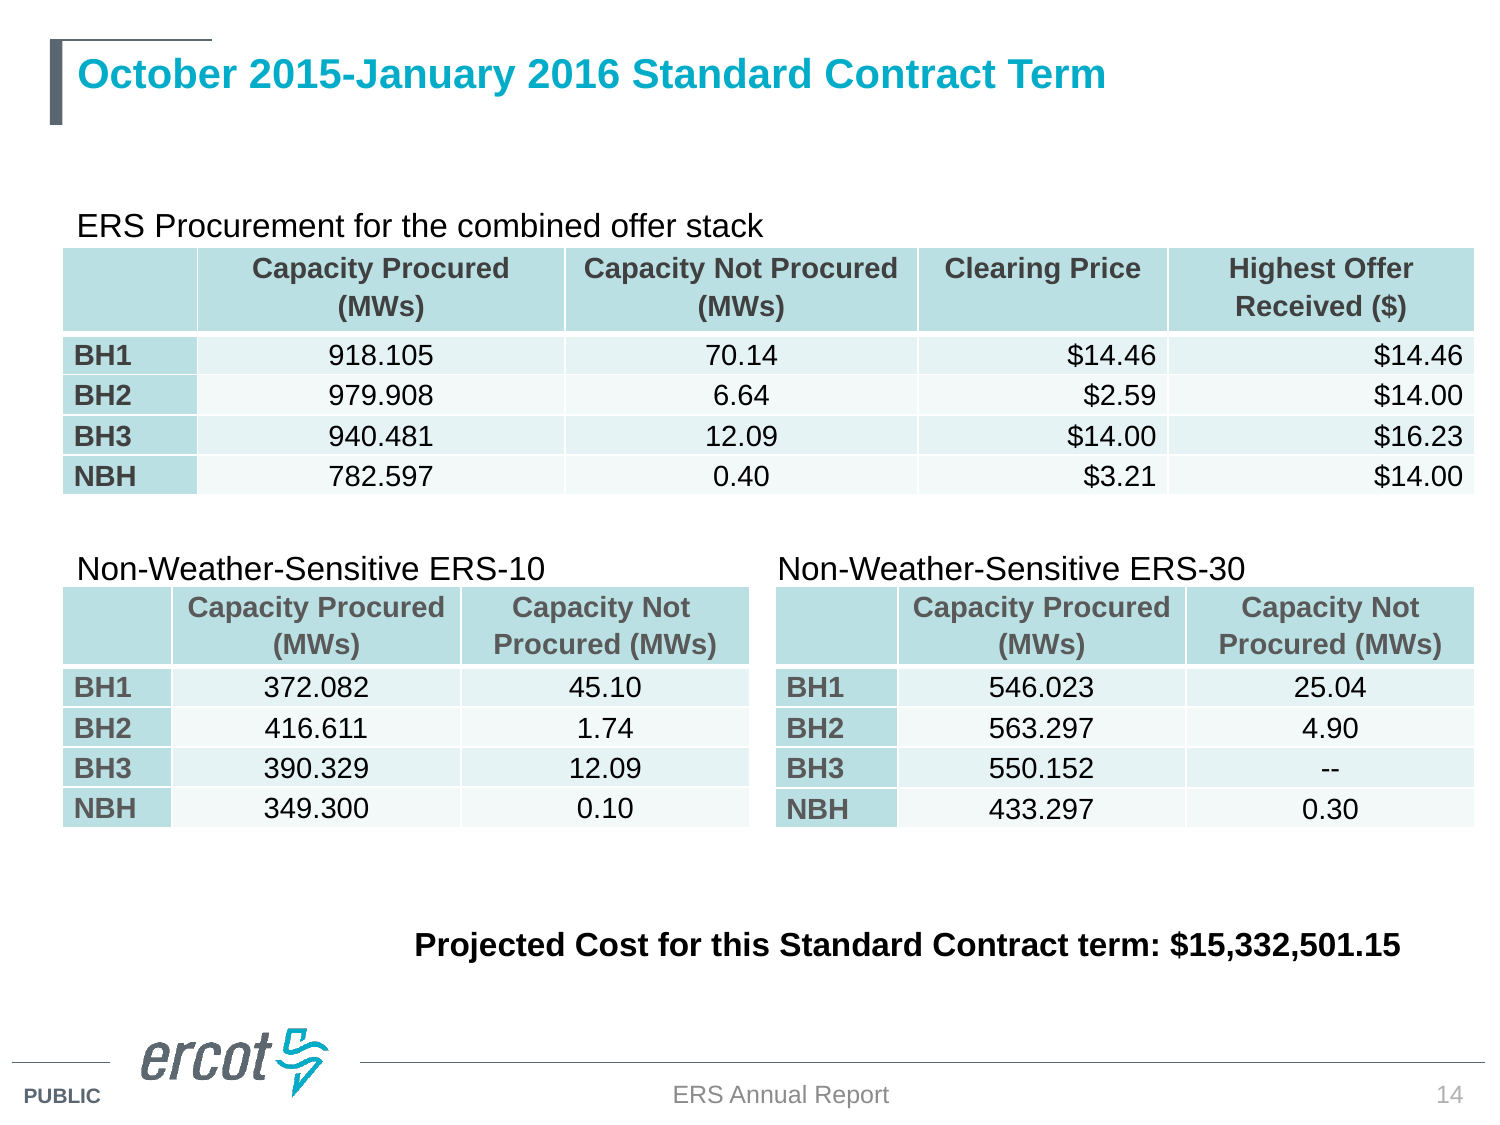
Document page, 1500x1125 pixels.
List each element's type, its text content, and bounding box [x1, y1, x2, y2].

table_cell 782.597 [198, 456, 564, 494]
table_cell 12.09 [462, 748, 749, 786]
table_cell BH2 [63, 708, 171, 746]
table_cell 550.152 [899, 748, 1185, 787]
table_cell BH1 [63, 669, 171, 706]
table_cell 0.10 [462, 788, 749, 827]
table_cell $14.00 [1169, 456, 1474, 494]
text_box Non-Weather-Sensitive ERS-10 [61, 539, 738, 595]
slide_number 14 [1412, 1076, 1488, 1112]
table_cell 433.297 [899, 789, 1185, 827]
table_cell $14.46 [1169, 337, 1474, 374]
table_header [63, 595, 171, 664]
table_cell BH1 [776, 669, 897, 706]
table_cell 349.300 [173, 788, 460, 827]
table_cell NBH [776, 789, 897, 827]
picture [137, 1024, 332, 1100]
table_cell 1.74 [462, 708, 749, 746]
table_header Capacity Procured (MWs) [198, 252, 564, 331]
table_header Capacity Not Procured (MWs) [1187, 595, 1474, 664]
table_cell 918.105 [198, 337, 564, 374]
table_header Capacity Procured (MWs) [899, 595, 1185, 664]
table_cell 70.14 [566, 337, 917, 374]
table_cell $14.00 [919, 416, 1167, 454]
table_cell NBH [63, 456, 197, 494]
title October 2015-January 2016 Standard Contract Term [62, 39, 1450, 228]
table_cell 940.481 [198, 416, 564, 454]
text_box Non-Weather-Sensitive ERS-30 [762, 539, 1475, 595]
table_cell 979.908 [198, 375, 564, 414]
table_cell $14.00 [1169, 375, 1474, 414]
table_cell 25.04 [1187, 669, 1474, 706]
table_cell $14.46 [919, 337, 1167, 374]
table_cell -- [1187, 748, 1474, 787]
table_cell 6.64 [566, 375, 917, 414]
text_box ERS Procurement for the combined offer stack [61, 196, 937, 252]
table_cell 0.40 [566, 456, 917, 494]
table_cell 416.611 [173, 708, 460, 746]
table_cell 390.329 [173, 748, 460, 786]
table_cell NBH [63, 788, 171, 827]
table_cell 563.297 [899, 708, 1185, 746]
table_header [776, 595, 897, 664]
table_cell 12.09 [566, 416, 917, 454]
table_header Clearing Price [919, 248, 1167, 331]
table_cell $16.23 [1169, 416, 1474, 454]
table_cell 546.023 [899, 669, 1185, 706]
table_cell BH1 [63, 337, 197, 374]
table_cell 372.082 [173, 669, 460, 706]
table_cell BH2 [63, 375, 197, 414]
table_cell $2.59 [919, 375, 1167, 414]
table_header Highest Offer Received ($) [1169, 248, 1474, 331]
table_header Capacity Not Procured (MWs) [462, 587, 749, 664]
table_cell 0.30 [1187, 789, 1474, 827]
table_cell 4.90 [1187, 708, 1474, 746]
text_box Projected Cost for this Standard Contract term: $15,332,501.15 [399, 915, 1438, 971]
table_header [63, 252, 197, 331]
table_header Capacity Not Procured (MWs) [566, 252, 917, 331]
table_cell $3.21 [919, 456, 1167, 494]
table_cell BH3 [63, 748, 171, 786]
table_cell BH3 [63, 416, 197, 454]
table_cell BH2 [776, 708, 897, 746]
table_cell BH3 [776, 748, 897, 787]
footer ERS Annual Report [450, 1074, 1113, 1113]
table_header Capacity Procured (MWs) [173, 595, 460, 664]
table_cell 45.10 [462, 669, 749, 706]
